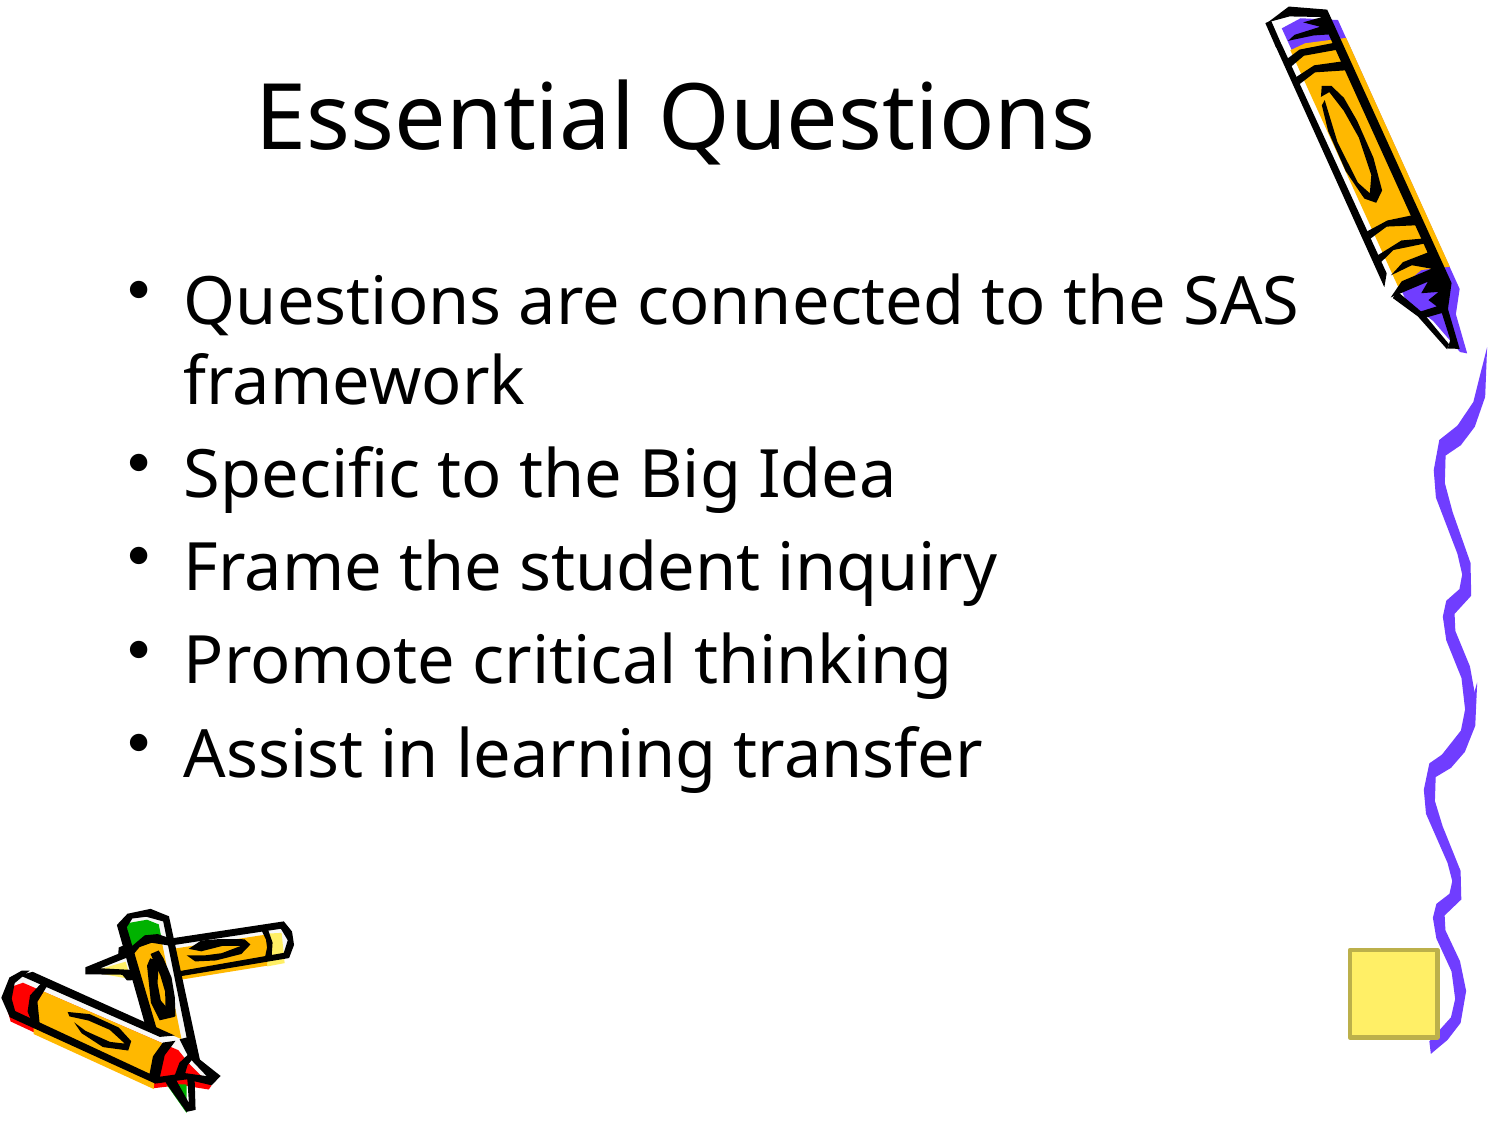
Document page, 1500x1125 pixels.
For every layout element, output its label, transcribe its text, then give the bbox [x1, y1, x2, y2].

title Essential Questions [112, 24, 1240, 176]
text_box [1348, 948, 1440, 1040]
list Questions are connected to the SAS framework Specific to the Big Idea Frame the student inquiry Promote critical thinking Assist in learning transfer [112, 249, 1376, 851]
